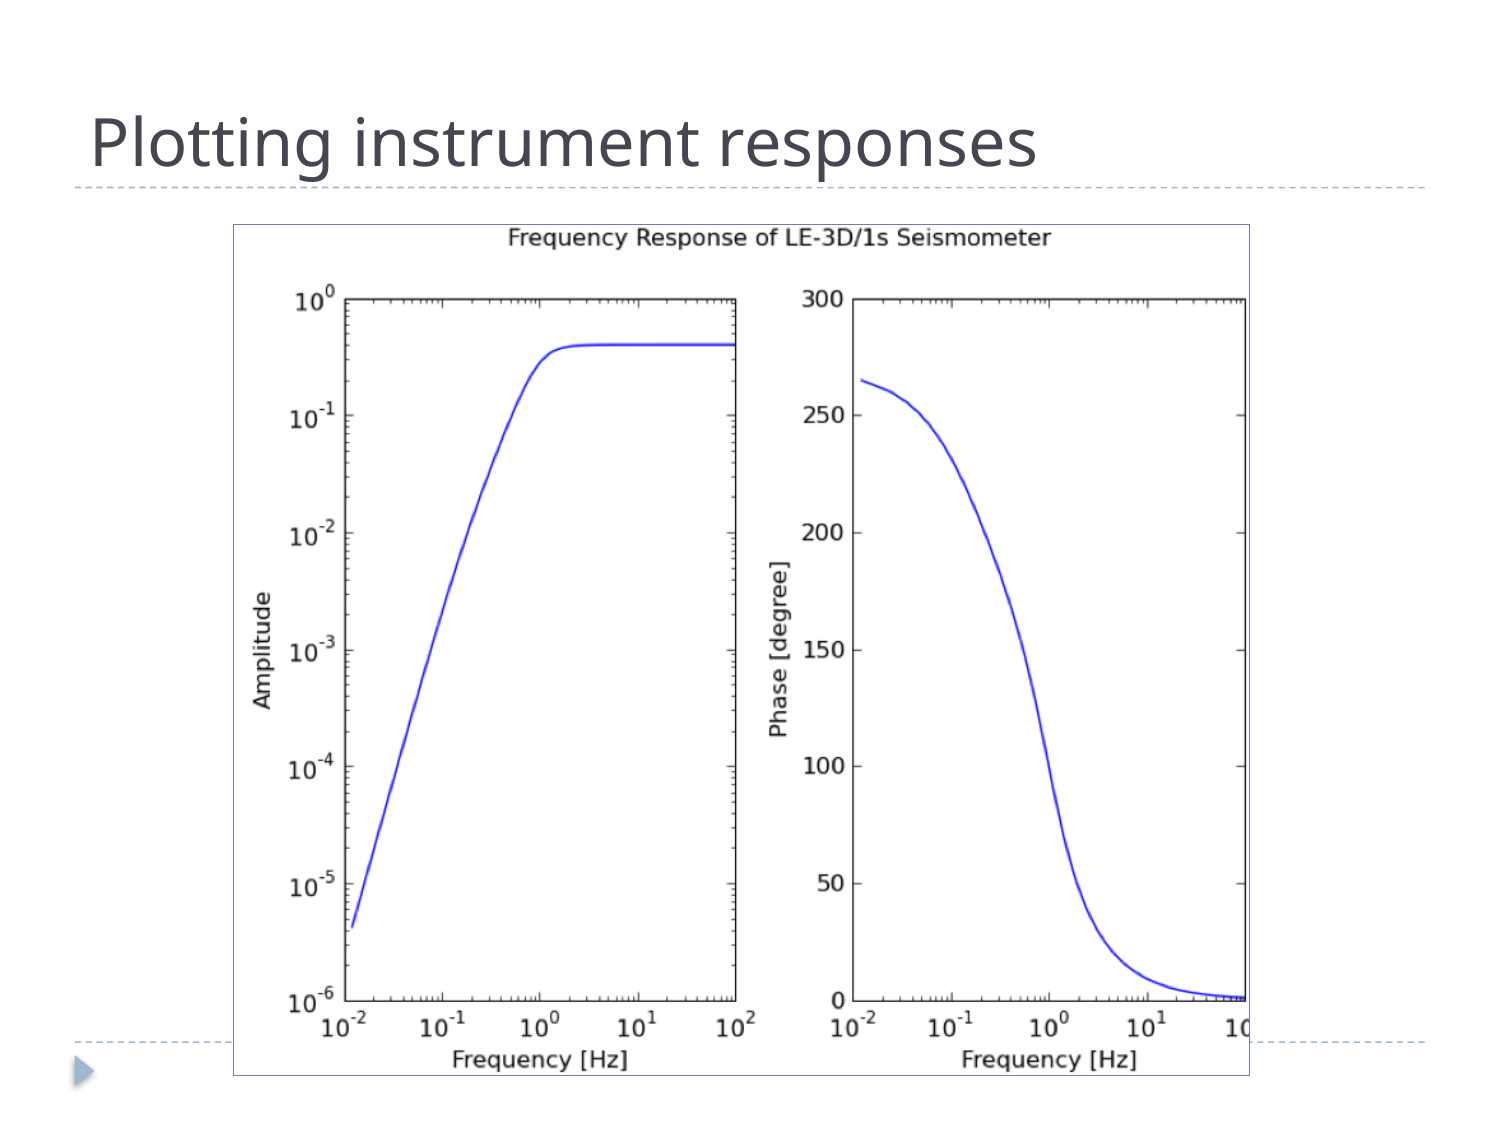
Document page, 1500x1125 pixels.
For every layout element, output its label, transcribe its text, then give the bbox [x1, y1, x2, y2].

picture [233, 224, 1250, 1076]
title Plotting instrument responses [75, 24, 1425, 188]
